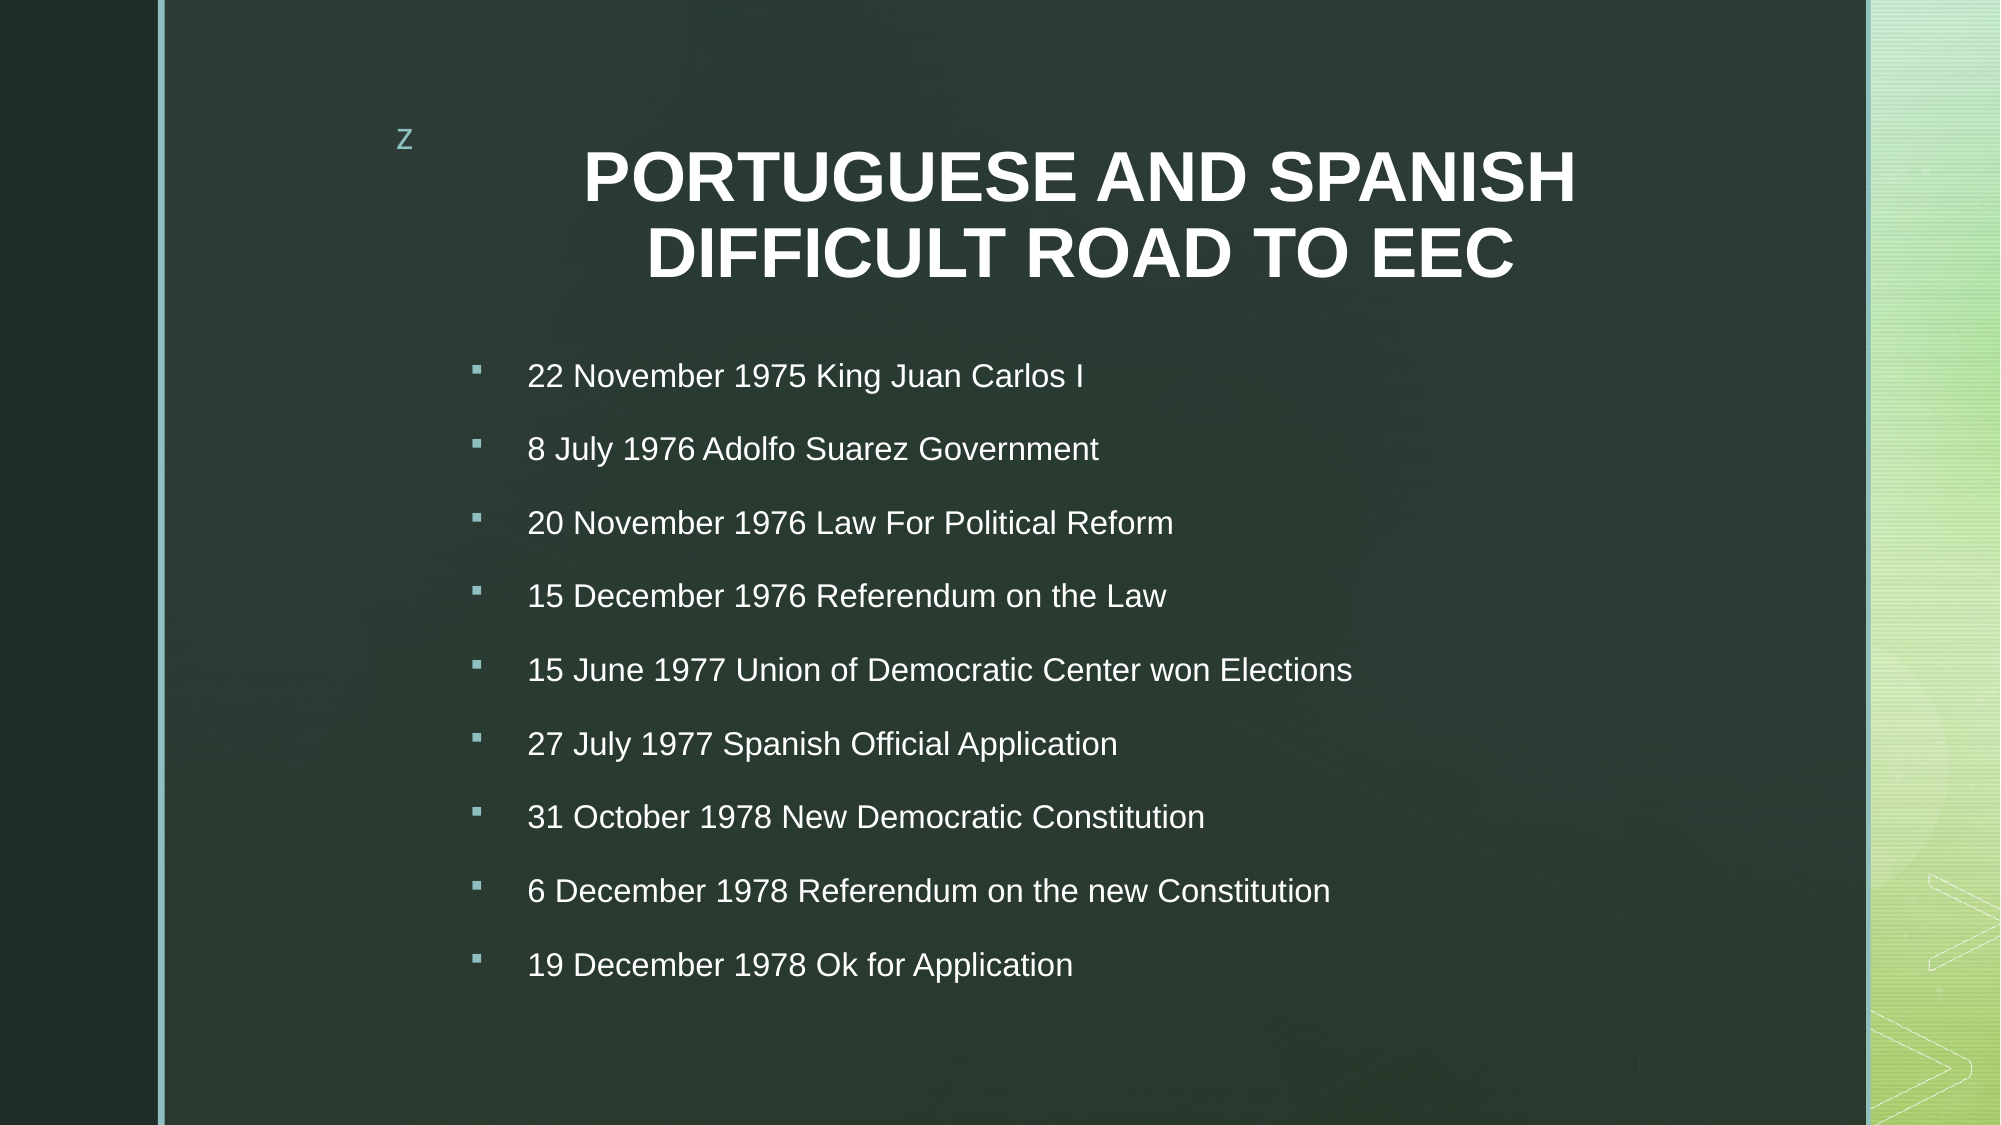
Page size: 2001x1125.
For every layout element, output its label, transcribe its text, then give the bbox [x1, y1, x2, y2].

picture [1871, 0, 2001, 1125]
list 22 November 1975 King Juan Carlos I 8 July 1976 Adolfo Suarez Government 20 November 1976 Law For Political Reform 15 December 1976 Referendum on the Law 15 June 1977 Union of Democratic Center won Elections 27 July 1977 Spanish Official Application 31 October 1978 New Democratic Constitution 6 December 1978 Referendum on the new Constitution 19 December 1978 Ok for Application [454, 336, 1734, 993]
title PORTUGUESE AND SPANISH DIFFICULT ROAD TO EEC [428, 132, 1734, 310]
